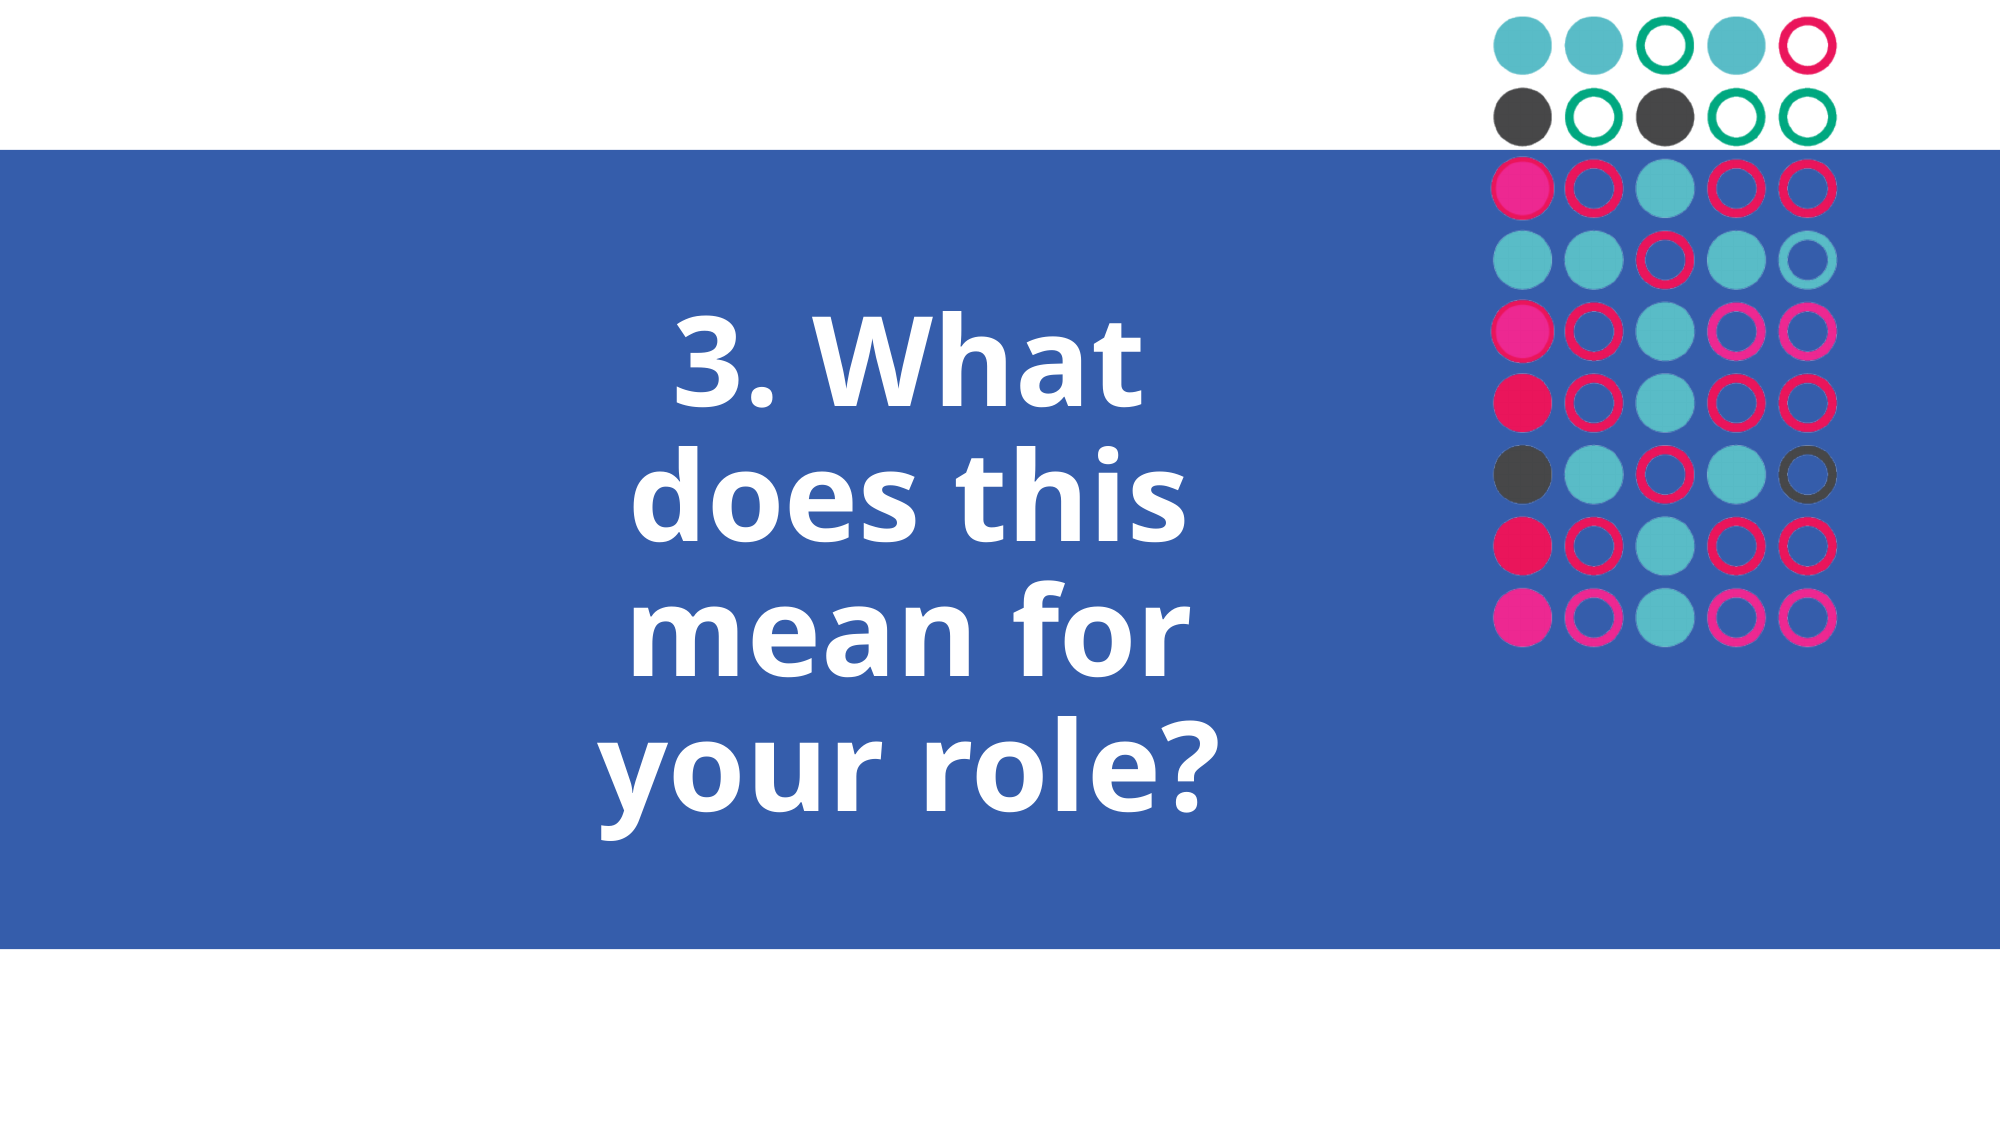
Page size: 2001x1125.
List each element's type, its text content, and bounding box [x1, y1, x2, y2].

title 3. What does this mean for your role? [510, 416, 1309, 586]
picture [1486, 8, 1840, 655]
